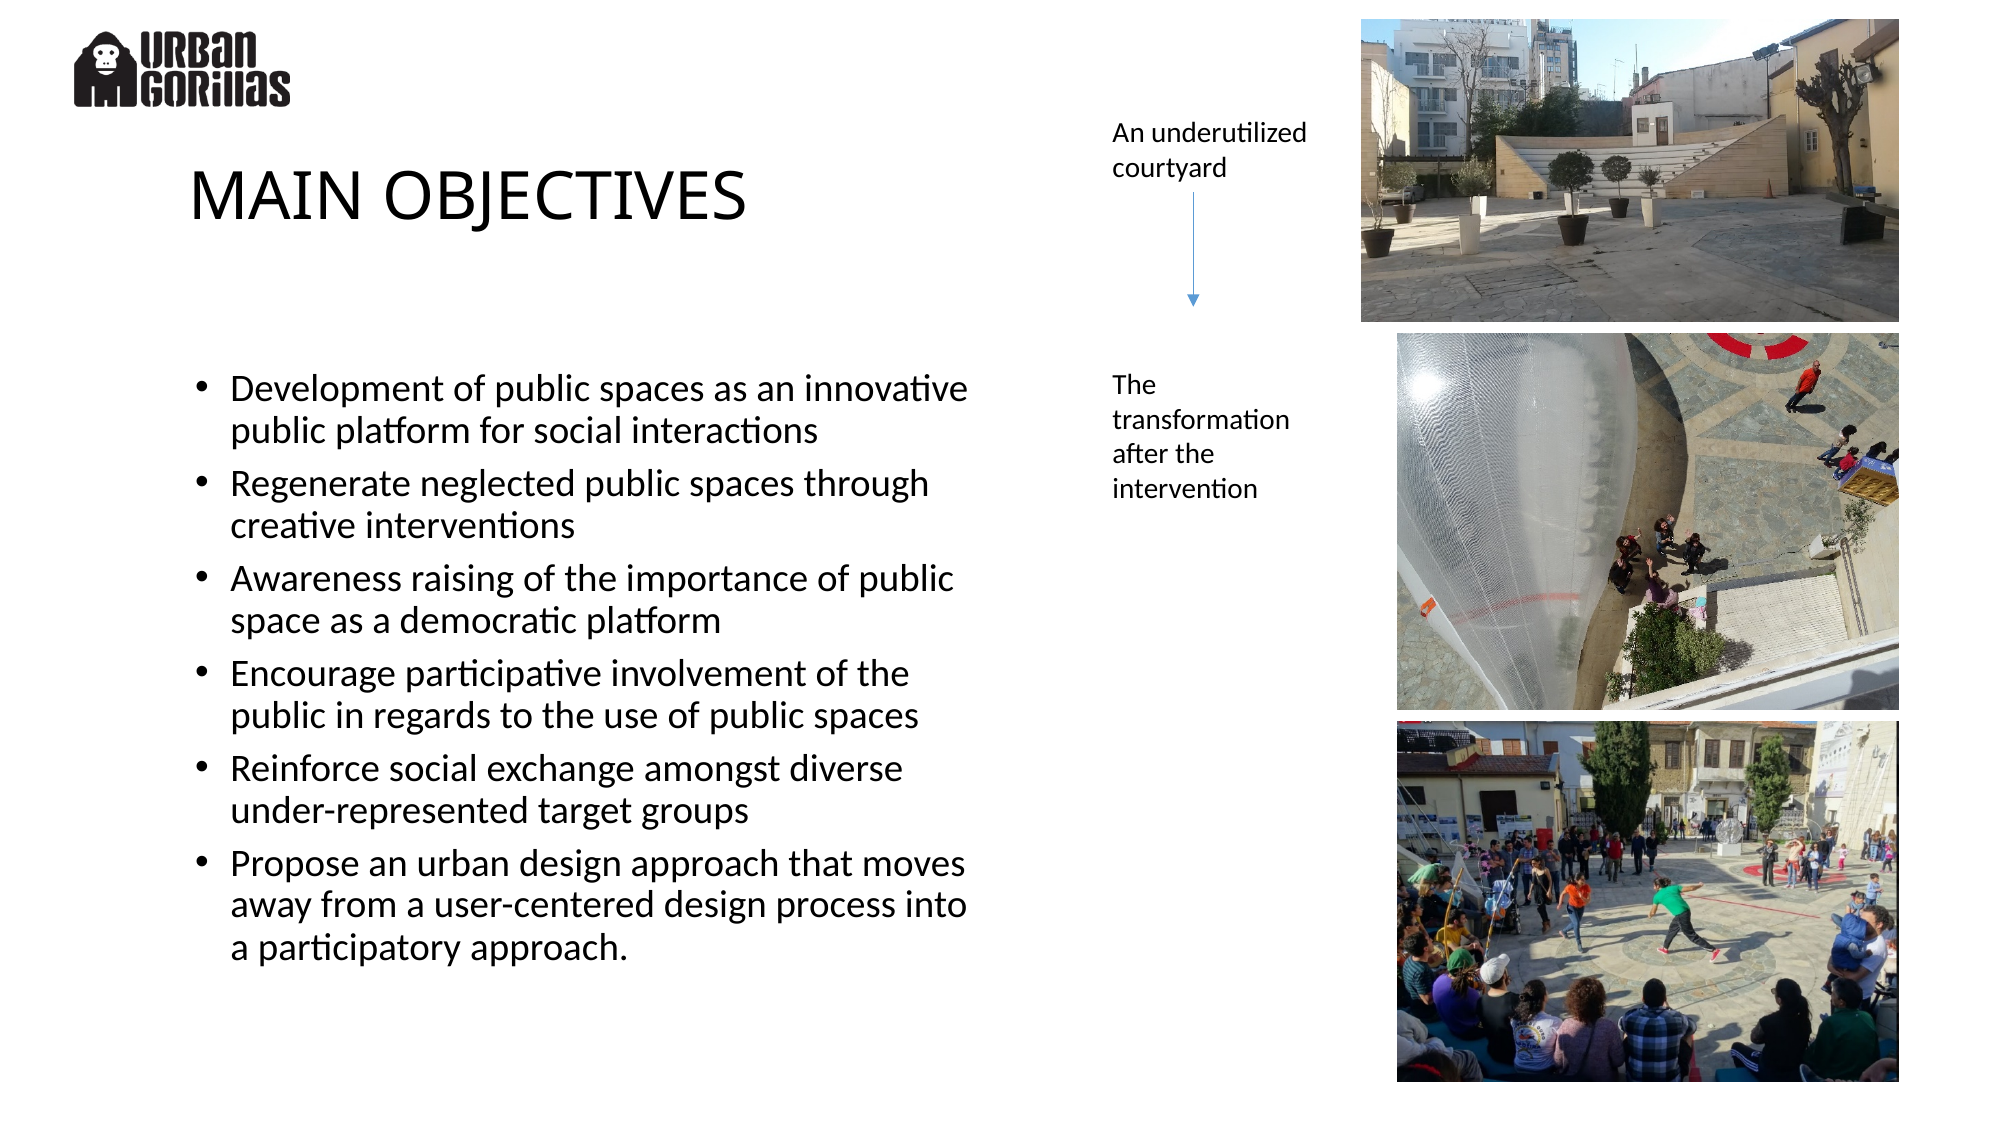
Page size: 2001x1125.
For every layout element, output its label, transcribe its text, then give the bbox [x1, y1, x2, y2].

text_box An underutilized courtyard [1097, 106, 1361, 191]
list Development of public spaces as an innovative public platform for social interactions Regenerate neglected public spaces through creative interventions Awareness raising of the importance of public space as a democratic platform Encourage participative involvement of the public in regards to the use of public spaces Reinforce social exchange amongst diverse under-represented target groups Propose an urban design approach that moves away from a user-centered design process into a participatory approach. [180, 307, 990, 1099]
picture [74, 31, 290, 107]
text_box The transformation after the intervention [1097, 357, 1344, 513]
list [1361, 19, 1899, 322]
picture [1397, 721, 1899, 1082]
title MAIN OBJECTIVES [173, 89, 1361, 307]
picture [1397, 333, 1899, 710]
